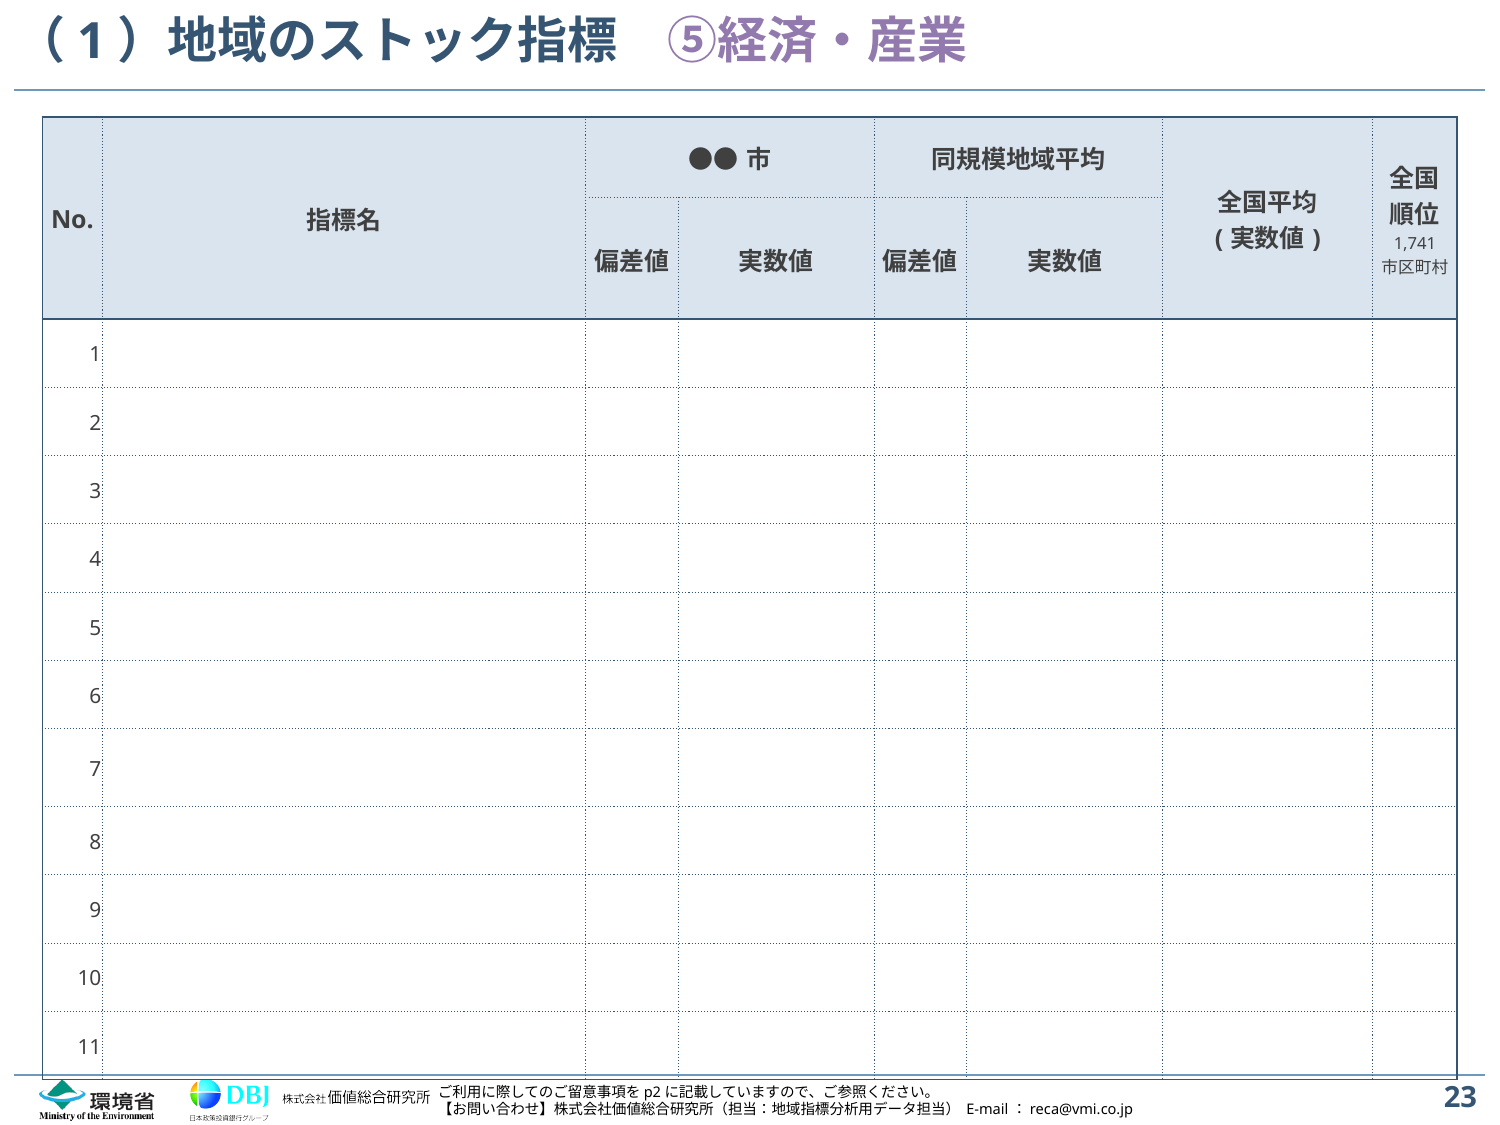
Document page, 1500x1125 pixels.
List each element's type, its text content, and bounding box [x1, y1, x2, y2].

table_cell [967, 524, 1163, 592]
table_cell [1373, 387, 1456, 456]
table_cell 偏差値 [874, 198, 967, 318]
table_cell 2 [43, 387, 102, 456]
table_header 指標名 [102, 118, 586, 318]
table_cell [1163, 387, 1373, 456]
table_cell 9 [43, 875, 102, 943]
table_cell 実数値 [678, 198, 874, 318]
table_cell [678, 943, 874, 1011]
table_cell 5 [43, 592, 102, 660]
table_cell [102, 456, 586, 524]
table_cell [102, 660, 586, 729]
table_cell [967, 875, 1163, 943]
table_cell [967, 943, 1163, 1011]
table_cell [586, 943, 678, 1011]
table_cell [678, 1011, 874, 1079]
table_cell [874, 1011, 967, 1079]
table_cell [586, 592, 678, 660]
table_cell [1163, 456, 1373, 524]
table_cell [1373, 320, 1456, 387]
table_cell 1 [43, 320, 102, 387]
table_cell [586, 456, 678, 524]
table_cell [102, 592, 586, 660]
table_cell [102, 729, 586, 806]
table_cell [1163, 1011, 1373, 1079]
table_cell [874, 524, 967, 592]
table_cell [586, 875, 678, 943]
table_cell [678, 456, 874, 524]
table_cell [1373, 943, 1456, 1011]
table_cell [1373, 1011, 1456, 1079]
table_cell [678, 387, 874, 456]
table_cell [874, 320, 967, 387]
table_header 同規模地域平均 [874, 118, 1163, 198]
table_cell [586, 806, 678, 875]
table_cell [102, 806, 586, 875]
table_cell [1373, 456, 1456, 524]
table_cell [874, 943, 967, 1011]
table_cell [967, 592, 1163, 660]
table_cell [678, 660, 874, 729]
table_cell 3 [43, 456, 102, 524]
table_cell [967, 806, 1163, 875]
table_cell [874, 387, 967, 456]
table_cell [586, 660, 678, 729]
table_cell 8 [43, 806, 102, 875]
table_cell [1373, 524, 1456, 592]
table_cell [678, 806, 874, 875]
table_cell [1163, 524, 1373, 592]
table_cell 11 [43, 1011, 102, 1079]
table_cell [874, 660, 967, 729]
table_cell 4 [43, 524, 102, 592]
table_cell [1163, 943, 1373, 1011]
table_cell [102, 875, 586, 943]
table_cell [967, 387, 1163, 456]
picture [186, 1080, 434, 1125]
table_cell [586, 1011, 678, 1079]
table_header No. [43, 118, 102, 318]
table_cell [586, 320, 678, 387]
table_cell 実数値 [967, 198, 1163, 318]
table_cell [967, 1011, 1163, 1079]
table_cell [586, 729, 678, 806]
table_cell [1163, 320, 1373, 387]
table_cell [102, 1011, 586, 1079]
table_cell [1373, 875, 1456, 943]
table_cell [1163, 660, 1373, 729]
table_cell [1163, 806, 1373, 875]
table_cell 6 [43, 660, 102, 729]
table_cell [586, 524, 678, 592]
table_cell [678, 592, 874, 660]
table_cell [1163, 592, 1373, 660]
table_header 全国 順位 1,741 市区町村 [1373, 118, 1456, 318]
table_cell [874, 806, 967, 875]
table_header 全国平均 (実数値) [1163, 118, 1373, 318]
slide_number 23 [1427, 1070, 1493, 1112]
table_cell [1163, 729, 1373, 806]
table_cell [678, 524, 874, 592]
table_cell [874, 456, 967, 524]
table_cell 10 [43, 943, 102, 1011]
table_cell [1163, 875, 1373, 943]
table_cell [874, 729, 967, 806]
table_cell [102, 524, 586, 592]
table_cell [874, 875, 967, 943]
table_cell 偏差値 [586, 198, 678, 318]
table_cell [1373, 729, 1456, 806]
table_cell [102, 387, 586, 456]
table_cell [678, 320, 874, 387]
table_cell [967, 729, 1163, 806]
table_cell [678, 729, 874, 806]
table_cell [1373, 806, 1456, 875]
table_cell [967, 456, 1163, 524]
table_cell [102, 320, 586, 387]
table_cell [967, 320, 1163, 387]
table_cell [586, 387, 678, 456]
table_cell [102, 943, 586, 1011]
table_header ●●市 [586, 118, 874, 198]
title （1）地域のストック指標 ⑤経済・産業 [0, 0, 1500, 87]
picture [36, 1079, 157, 1124]
table_cell [967, 660, 1163, 729]
table_cell [1373, 660, 1456, 729]
table_cell 7 [43, 729, 102, 806]
table_cell [678, 875, 874, 943]
table_cell [874, 592, 967, 660]
table_cell [1373, 592, 1456, 660]
